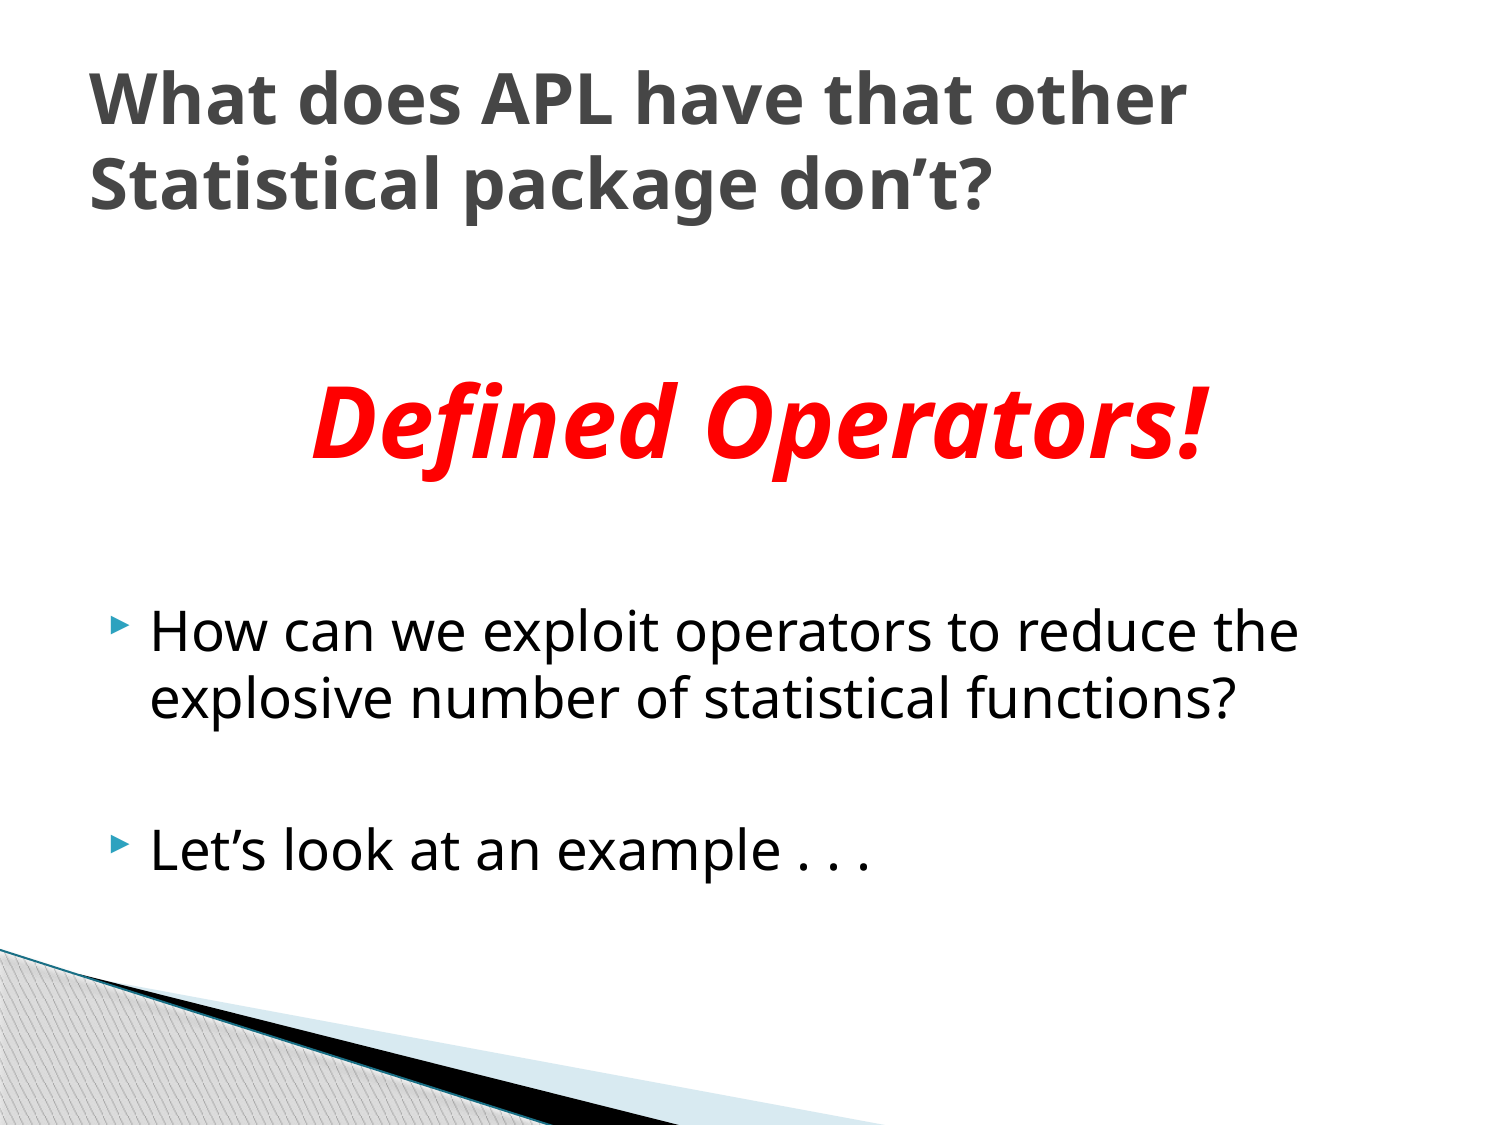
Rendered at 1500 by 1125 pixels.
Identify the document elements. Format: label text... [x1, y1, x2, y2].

list Defined Operators! How can we exploit operators to reduce the explosive number of statistical functions? Let’s look at an example . . . [75, 243, 1425, 986]
title What does APL have that other Statistical package don’t? [75, 45, 1425, 233]
